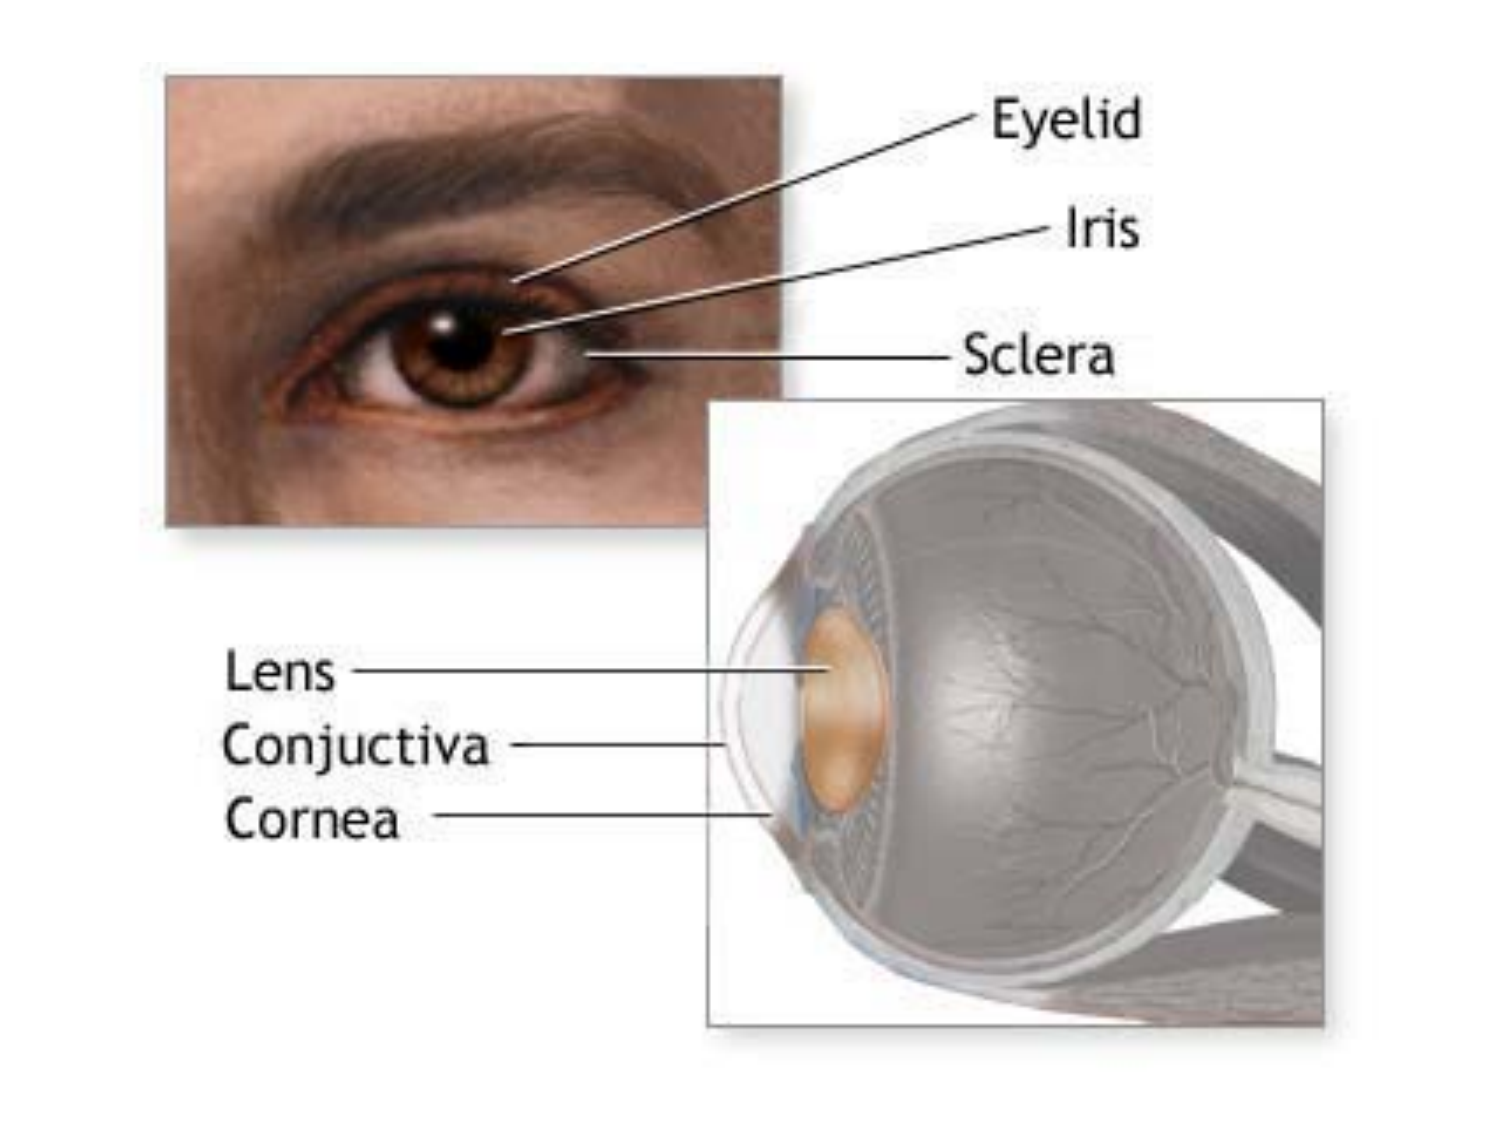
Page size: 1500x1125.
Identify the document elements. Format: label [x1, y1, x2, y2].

picture [105, 62, 1401, 1076]
